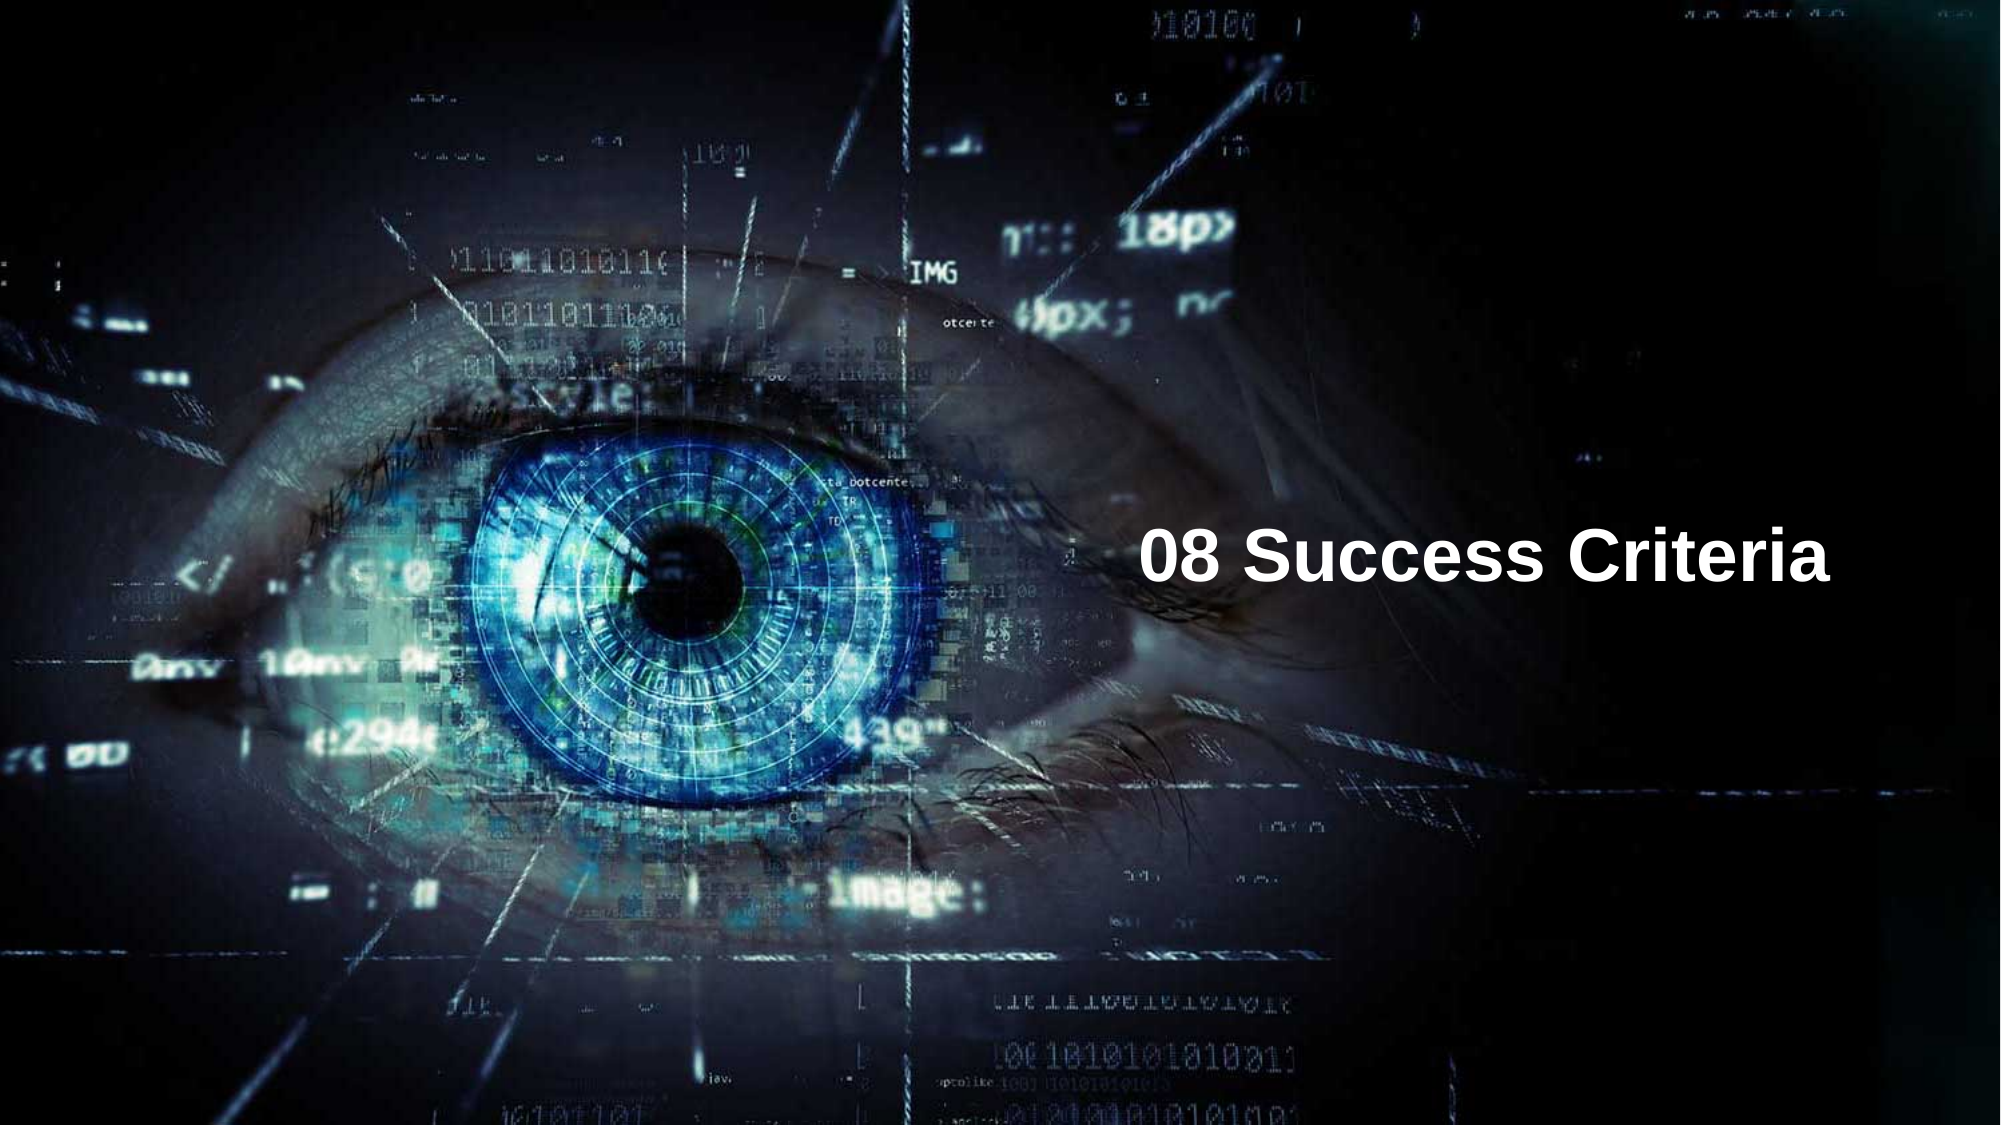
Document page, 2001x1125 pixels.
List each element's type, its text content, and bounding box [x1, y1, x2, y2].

picture [0, 0, 2001, 1125]
text_box 08 Success Criteria [1123, 499, 1981, 604]
